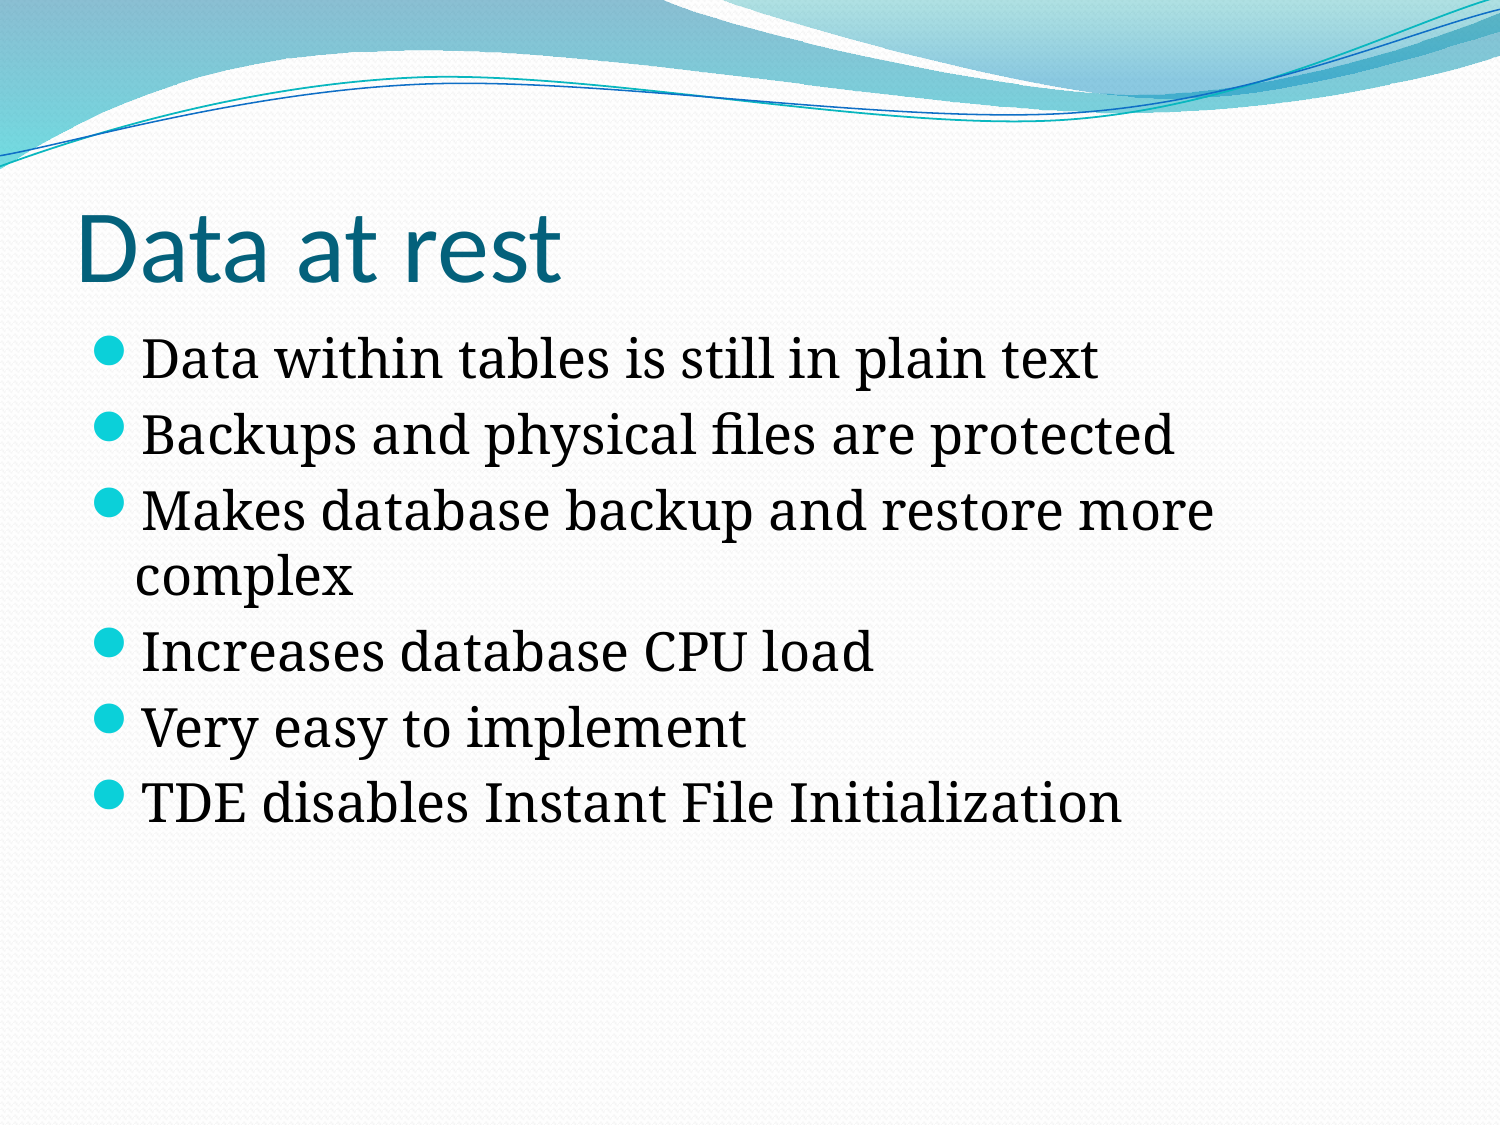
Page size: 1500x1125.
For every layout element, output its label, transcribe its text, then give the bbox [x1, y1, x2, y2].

title Data at rest [75, 115, 1425, 303]
list Data within tables is still in plain text Backups and physical files are protected Makes database backup and restore more complex Increases database CPU load Very easy to implement TDE disables Instant File Initialization [75, 317, 1425, 1038]
